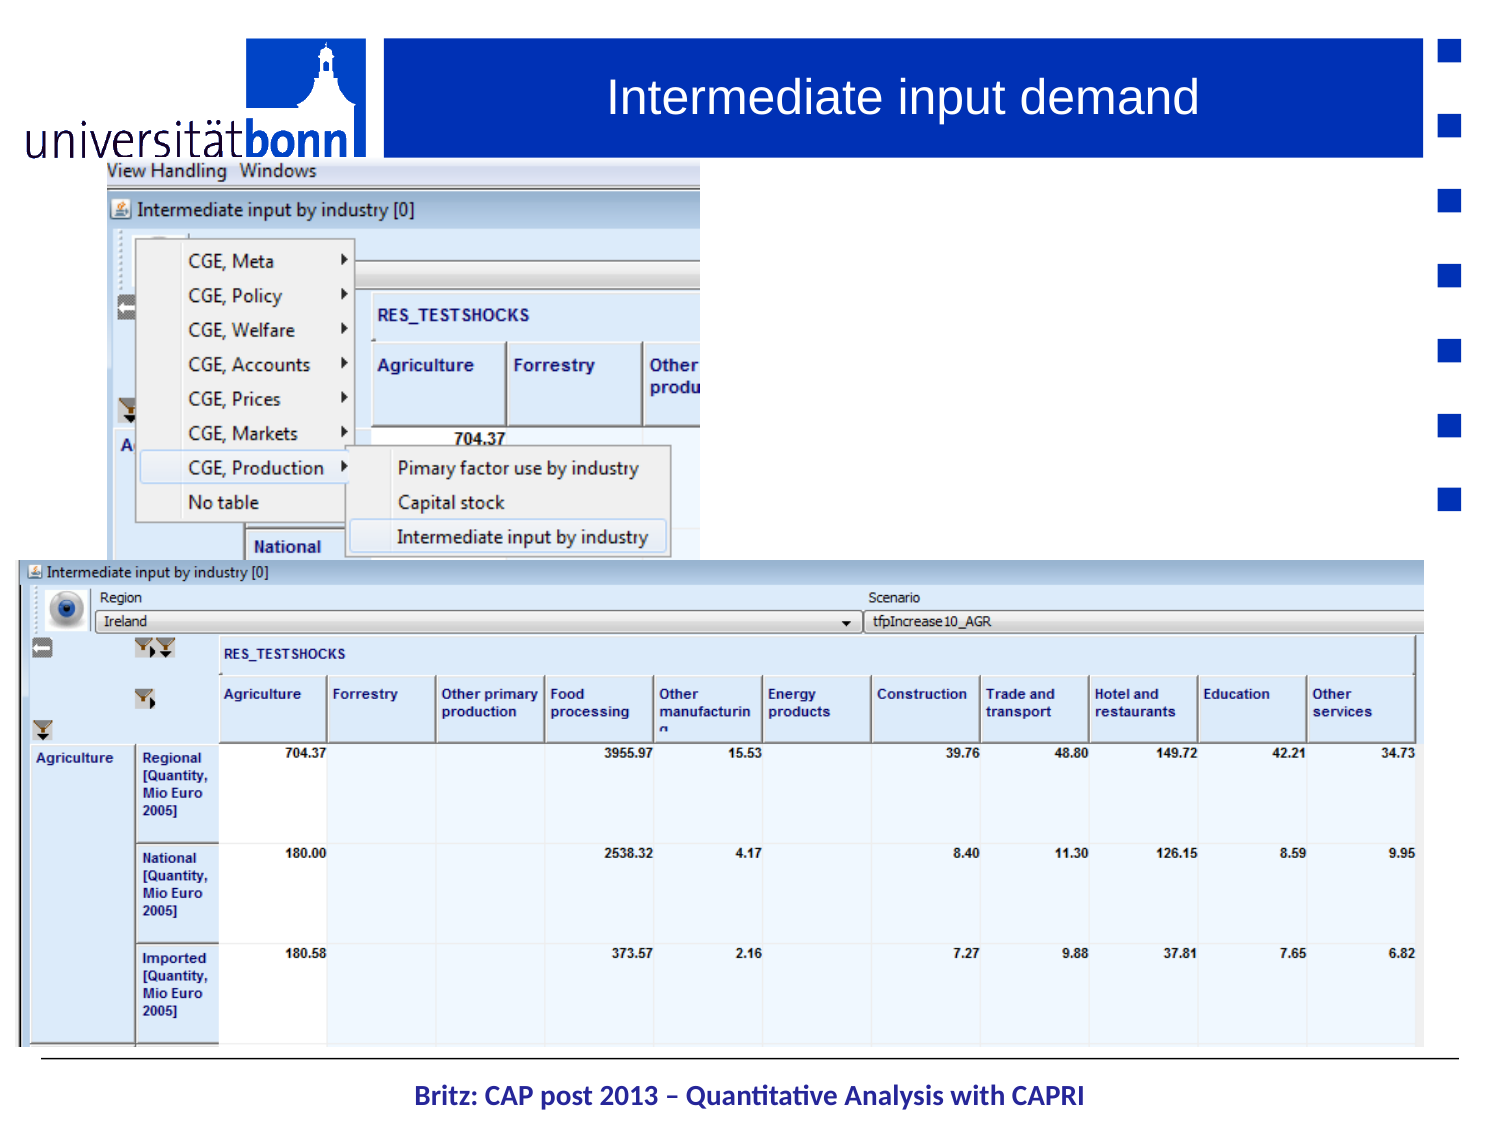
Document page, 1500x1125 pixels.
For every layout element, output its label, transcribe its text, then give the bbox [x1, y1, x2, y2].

picture [15, 36, 1424, 1047]
footer Britz: CAP post 2013 – Quantitative Analysis with CAPRI [40, 1070, 1460, 1107]
title Intermediate input demand [383, 38, 1424, 158]
